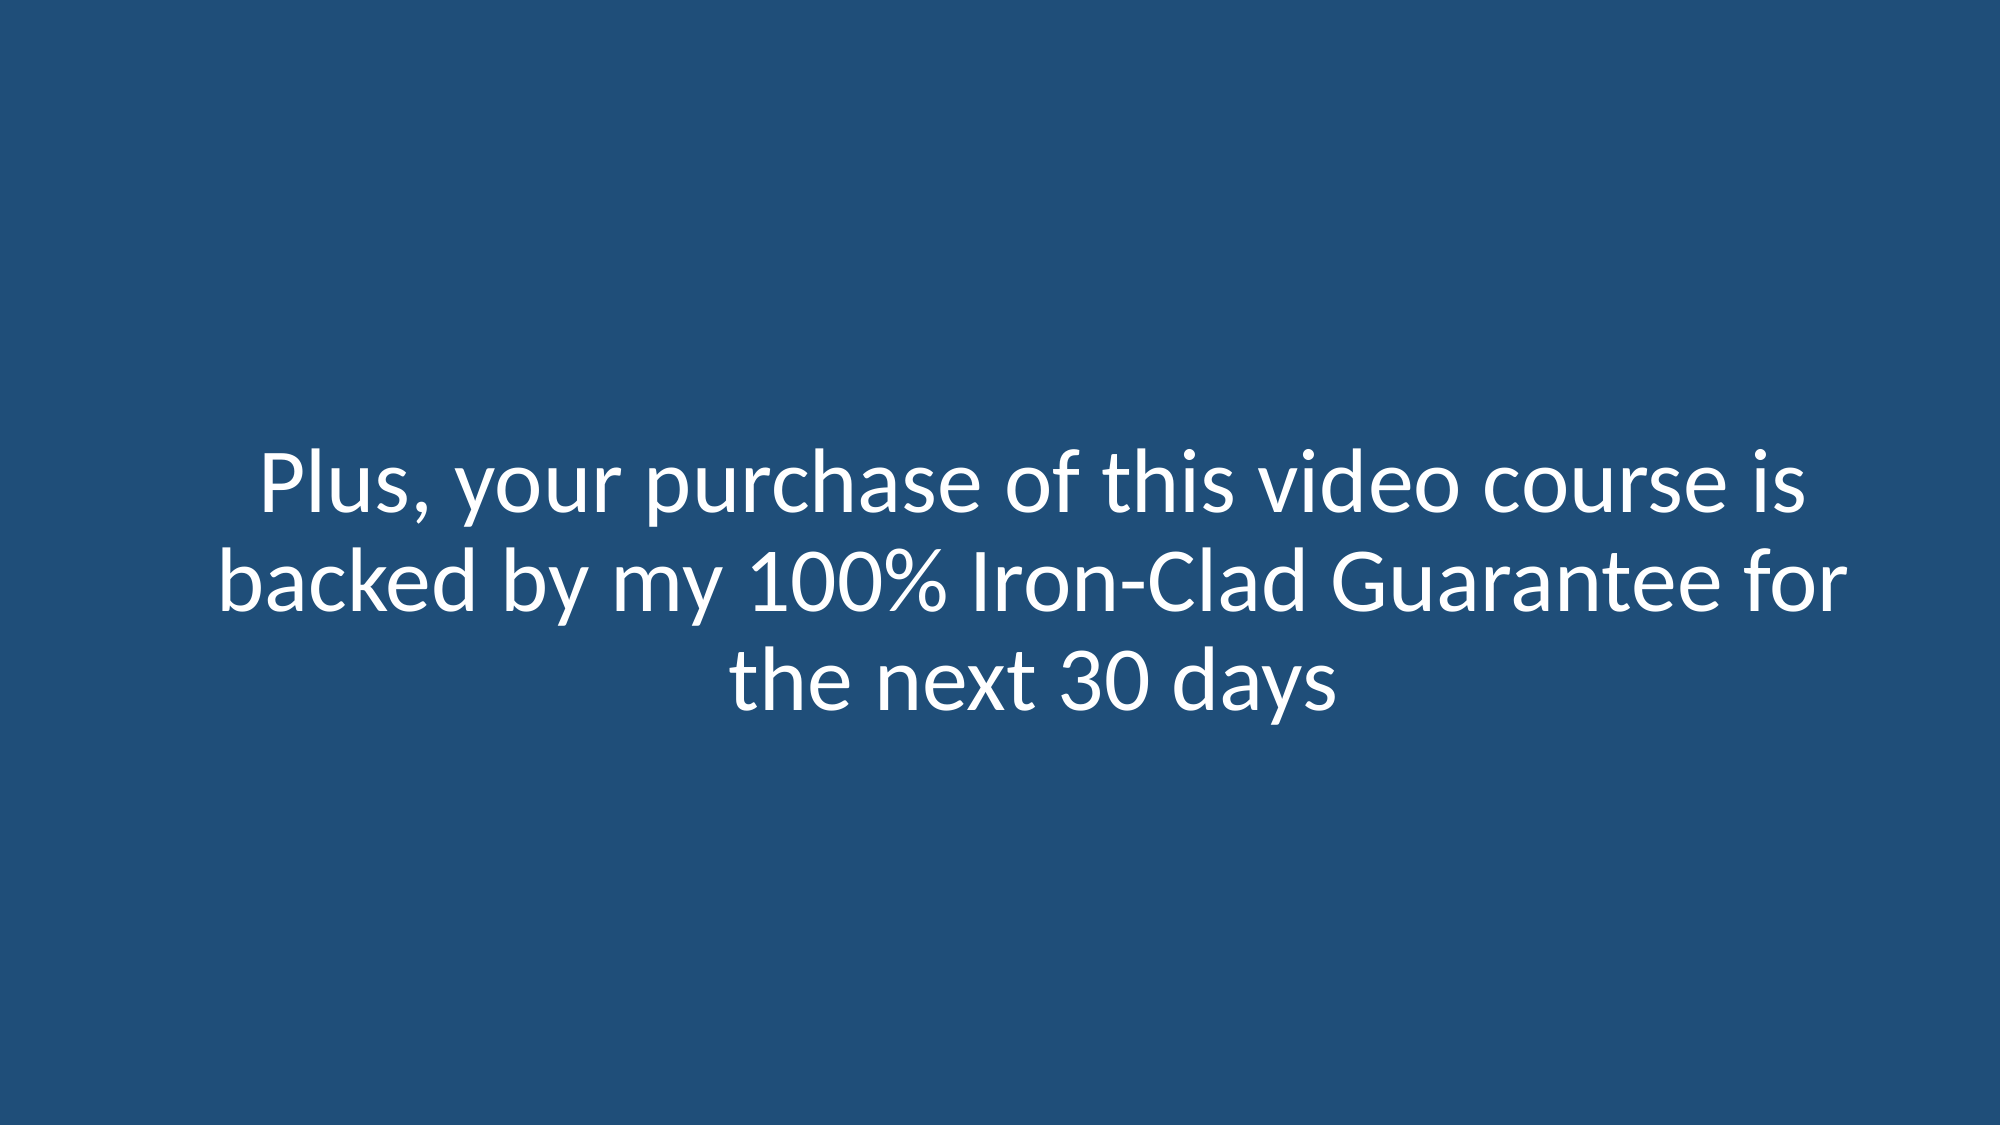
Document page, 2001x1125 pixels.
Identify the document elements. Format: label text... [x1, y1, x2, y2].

list Plus, your purchase of this video course is backed by my 100% Iron-Clad Guarantee for the next 30 days [171, 425, 1897, 939]
